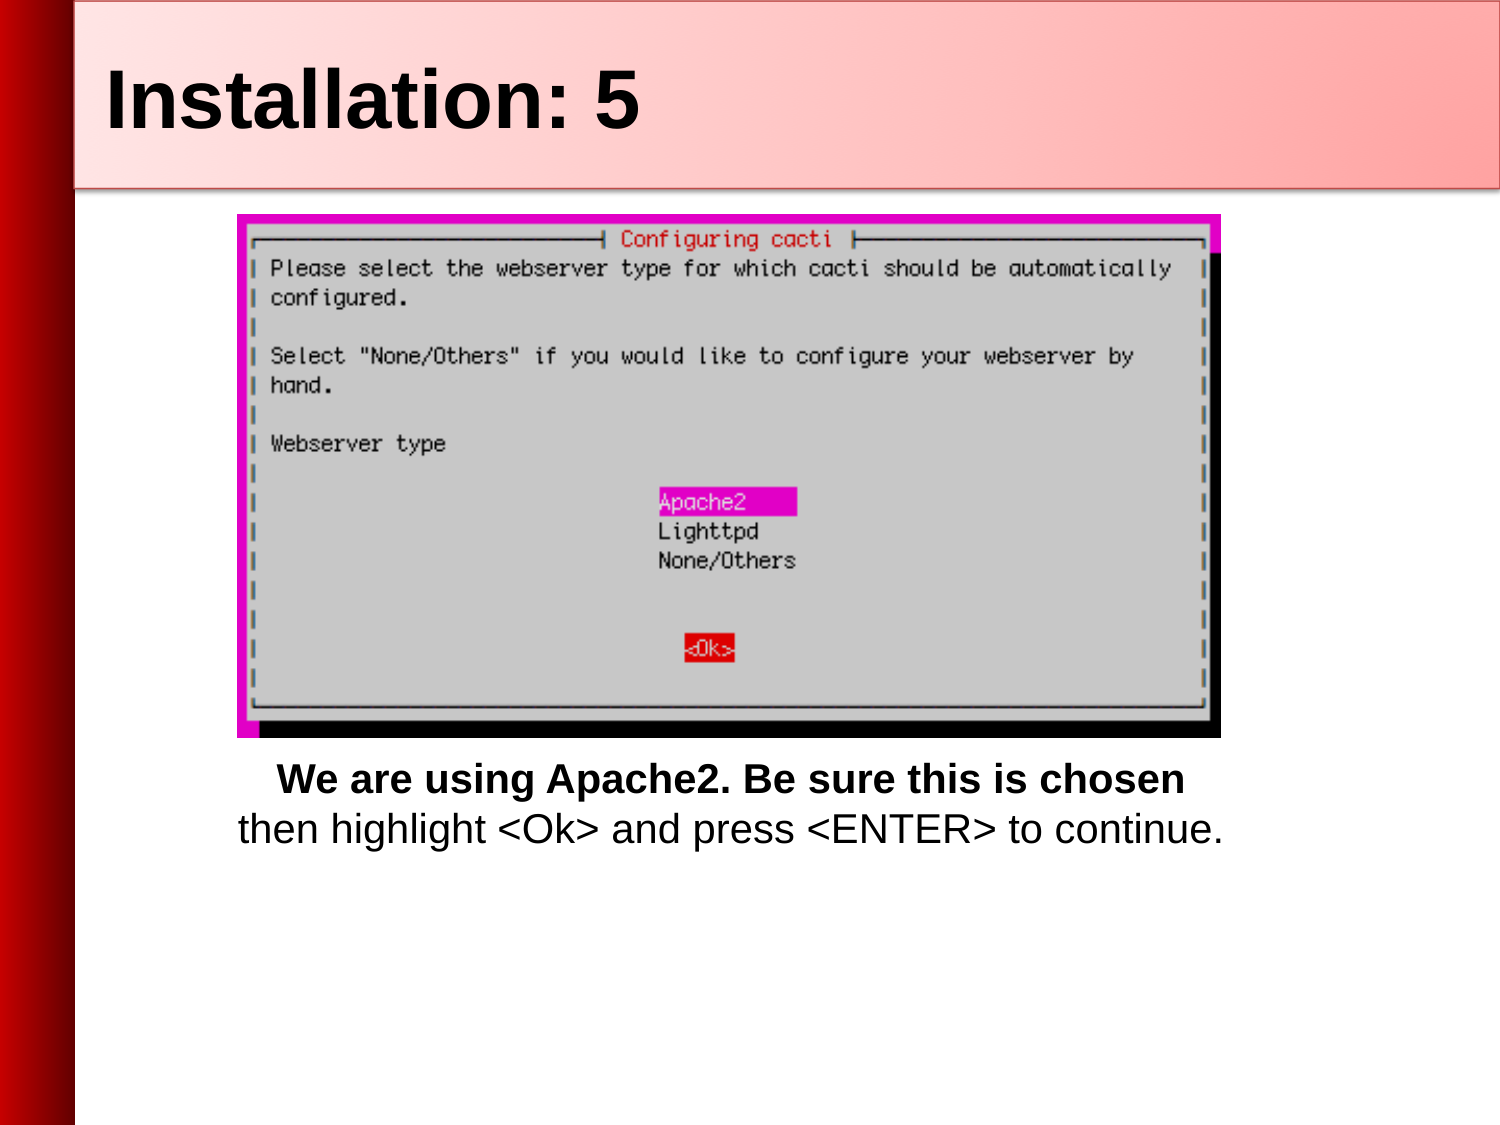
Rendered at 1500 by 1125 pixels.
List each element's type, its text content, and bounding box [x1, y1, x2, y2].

text_box We are using Apache2. Be sure this is chosen then highlight <Ok> and press <ENTER> to continue. [112, 744, 1350, 893]
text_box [65, 0, 1500, 201]
picture [237, 214, 1222, 738]
